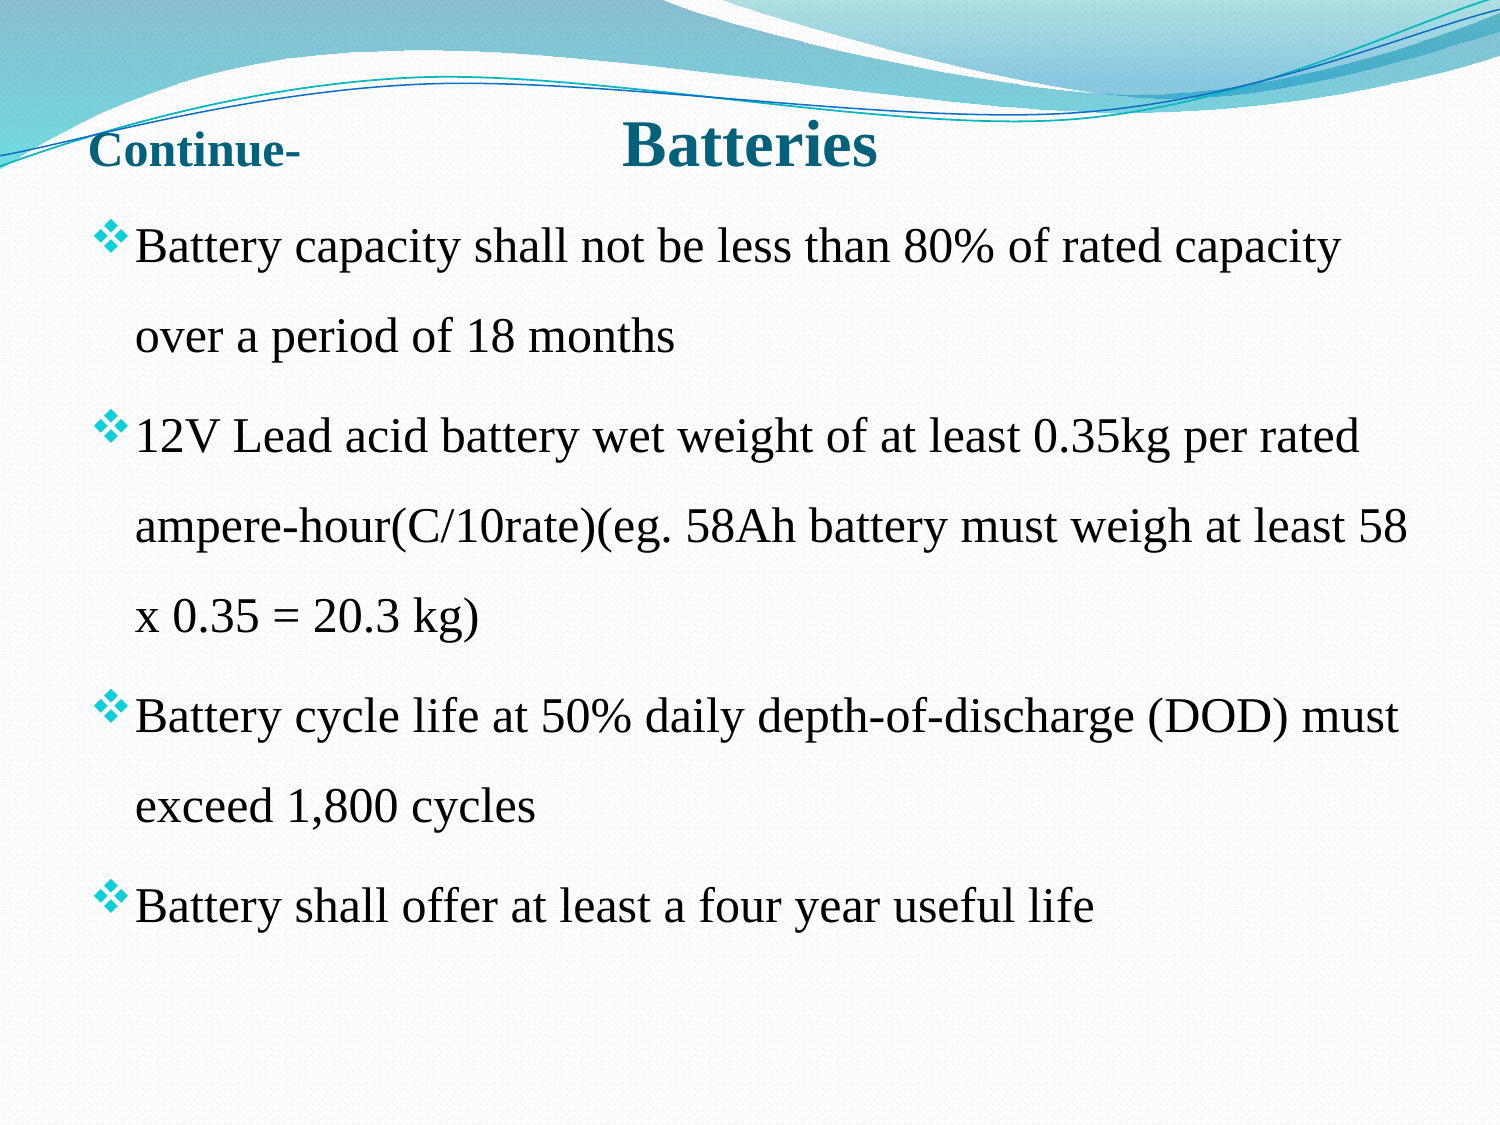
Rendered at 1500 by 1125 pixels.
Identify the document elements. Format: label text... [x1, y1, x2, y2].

title Continue- Batteries [87, 62, 963, 174]
list Battery capacity shall not be less than 80% of rated capacity over a period of 18 months 12V Lead acid battery wet weight of at least 0.35kg per rated ampere-hour(C/10rate)(eg. 58Ah battery must weigh at least 58 x 0.35 = 20.3 kg) Battery cycle life at 50% daily depth-of-discharge (DOD) must exceed 1,800 cycles Battery shall offer at least a four year useful life [75, 174, 1425, 1063]
